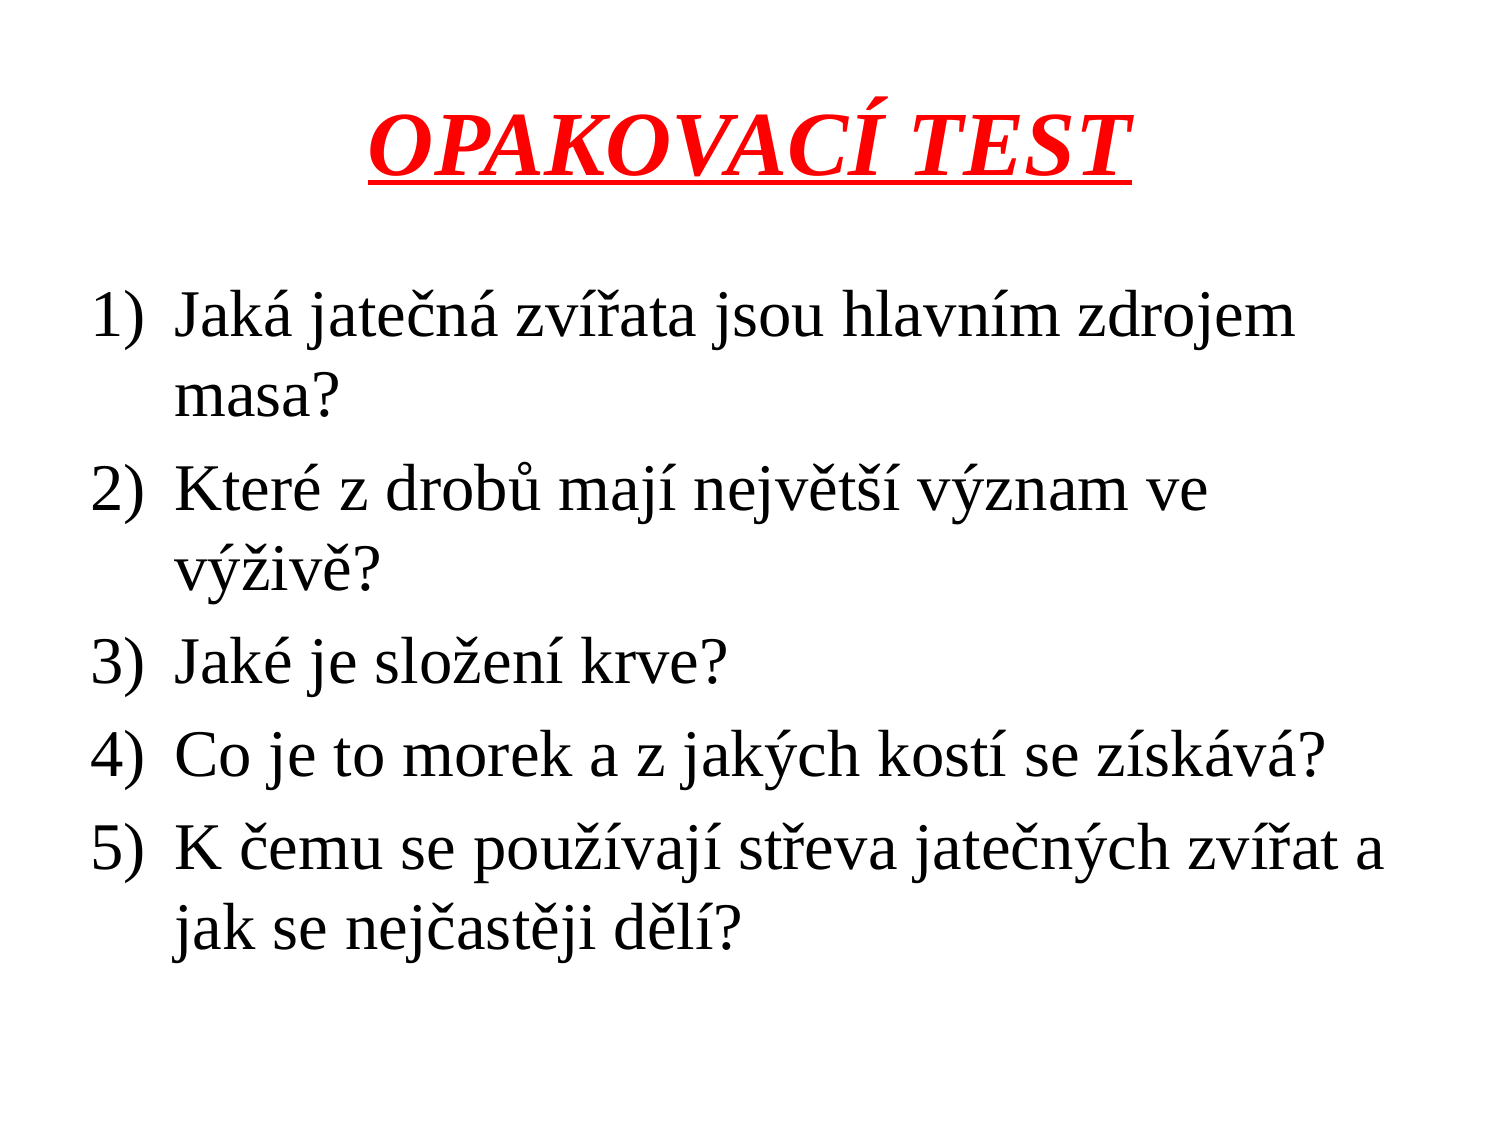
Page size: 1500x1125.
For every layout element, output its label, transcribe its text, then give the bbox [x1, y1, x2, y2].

title OPAKOVACÍ TEST [74, 44, 1426, 233]
list Jaká jatečná zvířata jsou hlavním zdrojem masa? Které z drobů mají největší význam ve výživě? Jaké je složení krve? Co je to morek a z jakých kostí se získává? K čemu se používají střeva jatečných zvířat a jak se nejčastěji dělí? [74, 262, 1426, 1006]
